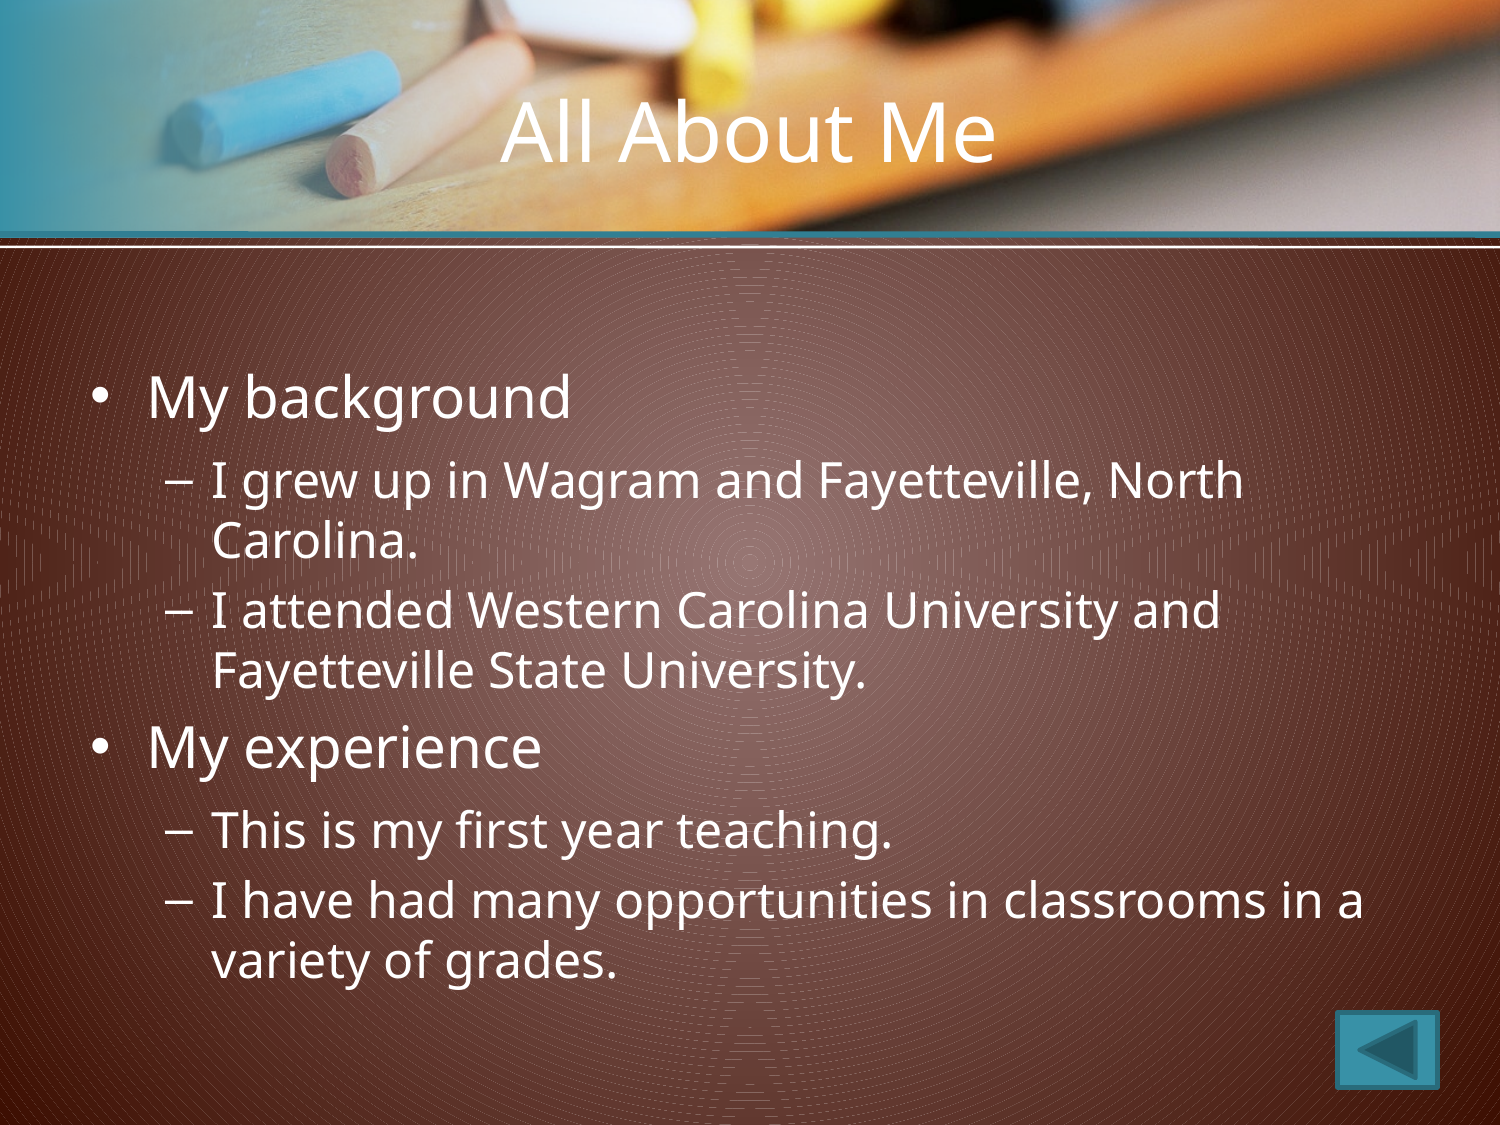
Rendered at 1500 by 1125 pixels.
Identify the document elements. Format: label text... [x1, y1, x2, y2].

title All About Me [75, 24, 1425, 233]
text_box [1335, 1010, 1440, 1090]
picture [663, 0, 1500, 231]
list My background I grew up in Wagram and Fayetteville, North Carolina. I attended Western Carolina University and Fayetteville State University. My experience This is my first year teaching. I have had many opportunities in classrooms in a variety of grades. [75, 262, 1425, 1005]
